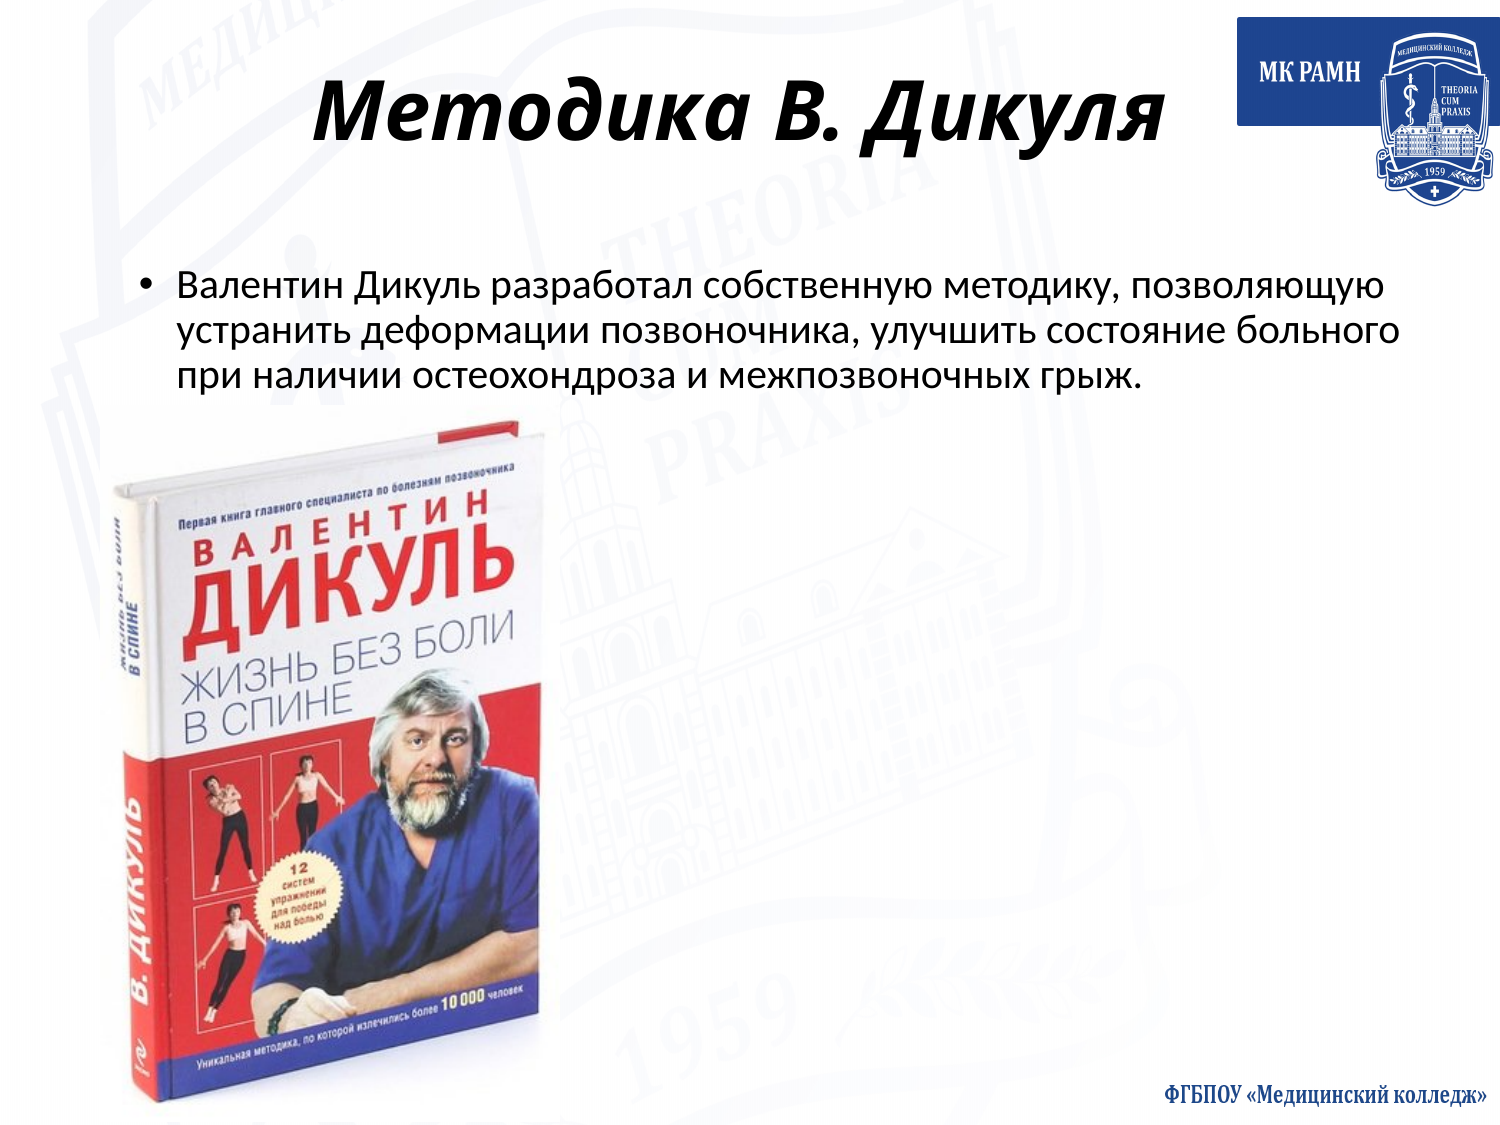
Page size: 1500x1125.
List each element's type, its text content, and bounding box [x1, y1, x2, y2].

picture [0, 0, 1500, 1125]
list Валентин Дикуль разработал собственную методику, позволяющую устранить деформации позвоночника, улучшить состояние больного при наличии остеохондроза и межпозвоночных грыж. [123, 255, 1418, 970]
title Методика В. Дикуля [103, 59, 1397, 278]
